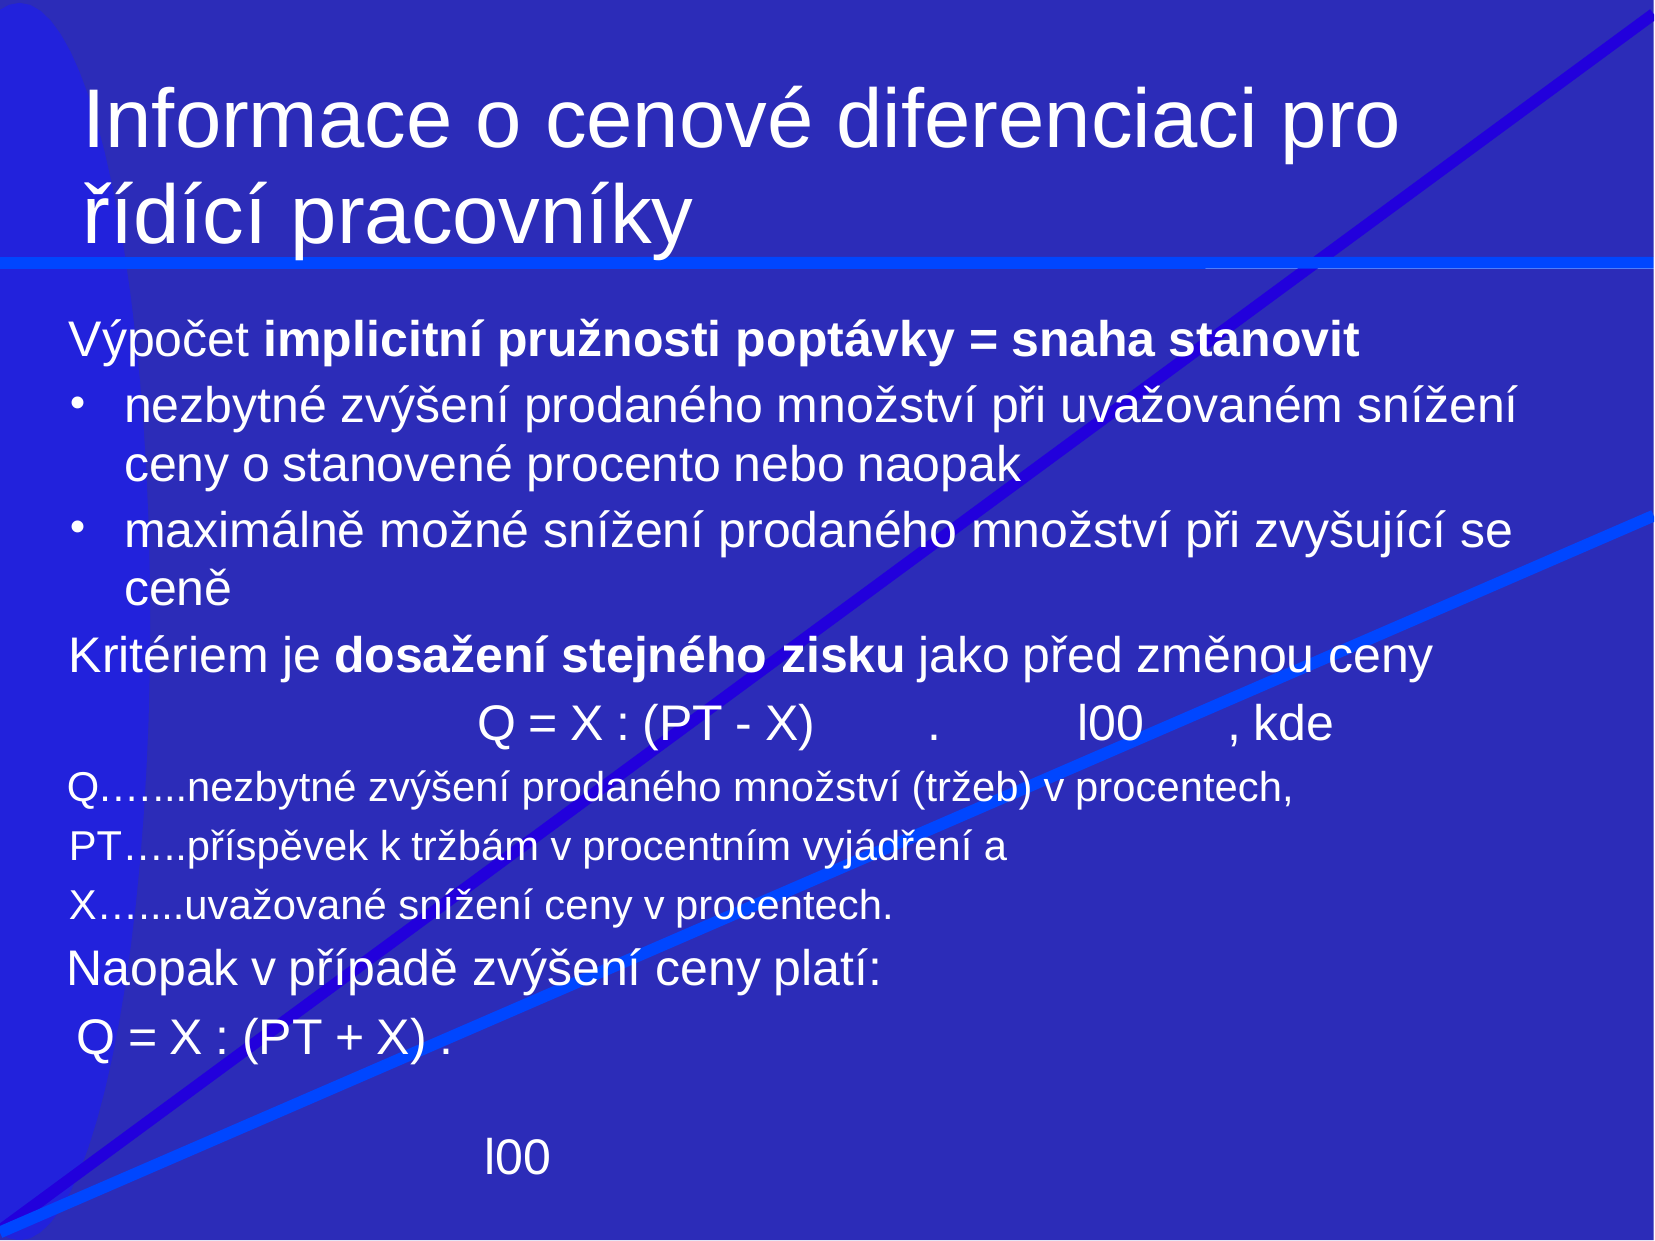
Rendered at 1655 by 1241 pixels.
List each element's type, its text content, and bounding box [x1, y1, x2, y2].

text_box Výpočet implicitní pružnosti poptávky = snaha stanovit nezbytné zvýšení prodaného množství při uvažovaném snížení ceny o stanovené procento nebo naopak maximálně možné snížení prodaného množství při zvyšující se ceně Kritériem je dosažení stejného zisku jako před změnou ceny Q = X : (PT - X) . l00 , kde Q.…...nezbytné zvýšení prodaného množství (tržeb) v procentech, PT…..příspěvek k tržbám v procentním vyjádření a X…....uvažované snížení ceny v procentech. Naopak v případě zvýšení ceny platí: Q = X : (PT + X) . l00 , kde Q.….. maximální možné snížení prodaného množství (tržeb) v procentech a X.…….uvažované zvýšení ceny v procentech [66, 306, 1523, 1241]
title Informace o cenové diferenciaci pro řídící pracovníky [80, 67, 1574, 275]
